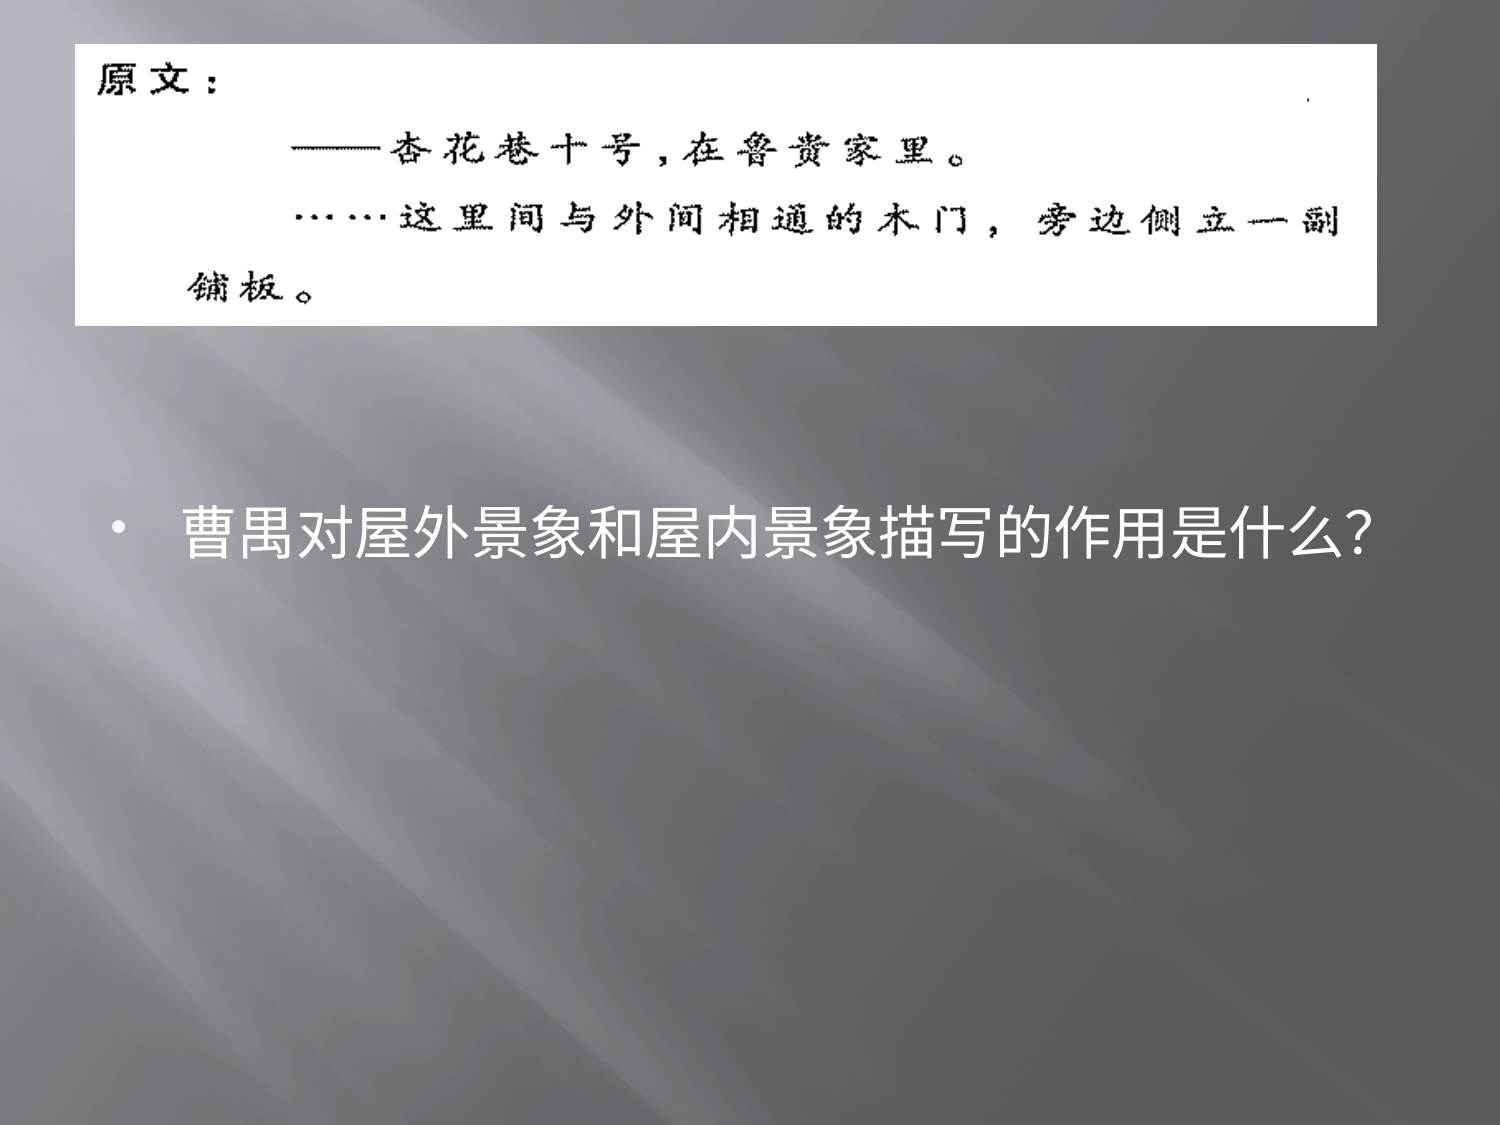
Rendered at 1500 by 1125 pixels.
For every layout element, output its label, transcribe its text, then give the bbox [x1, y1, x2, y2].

list 曹禺对屋外景象和屋内景象描写的作用是什么？ [75, 325, 1425, 1035]
picture [74, 44, 1377, 326]
